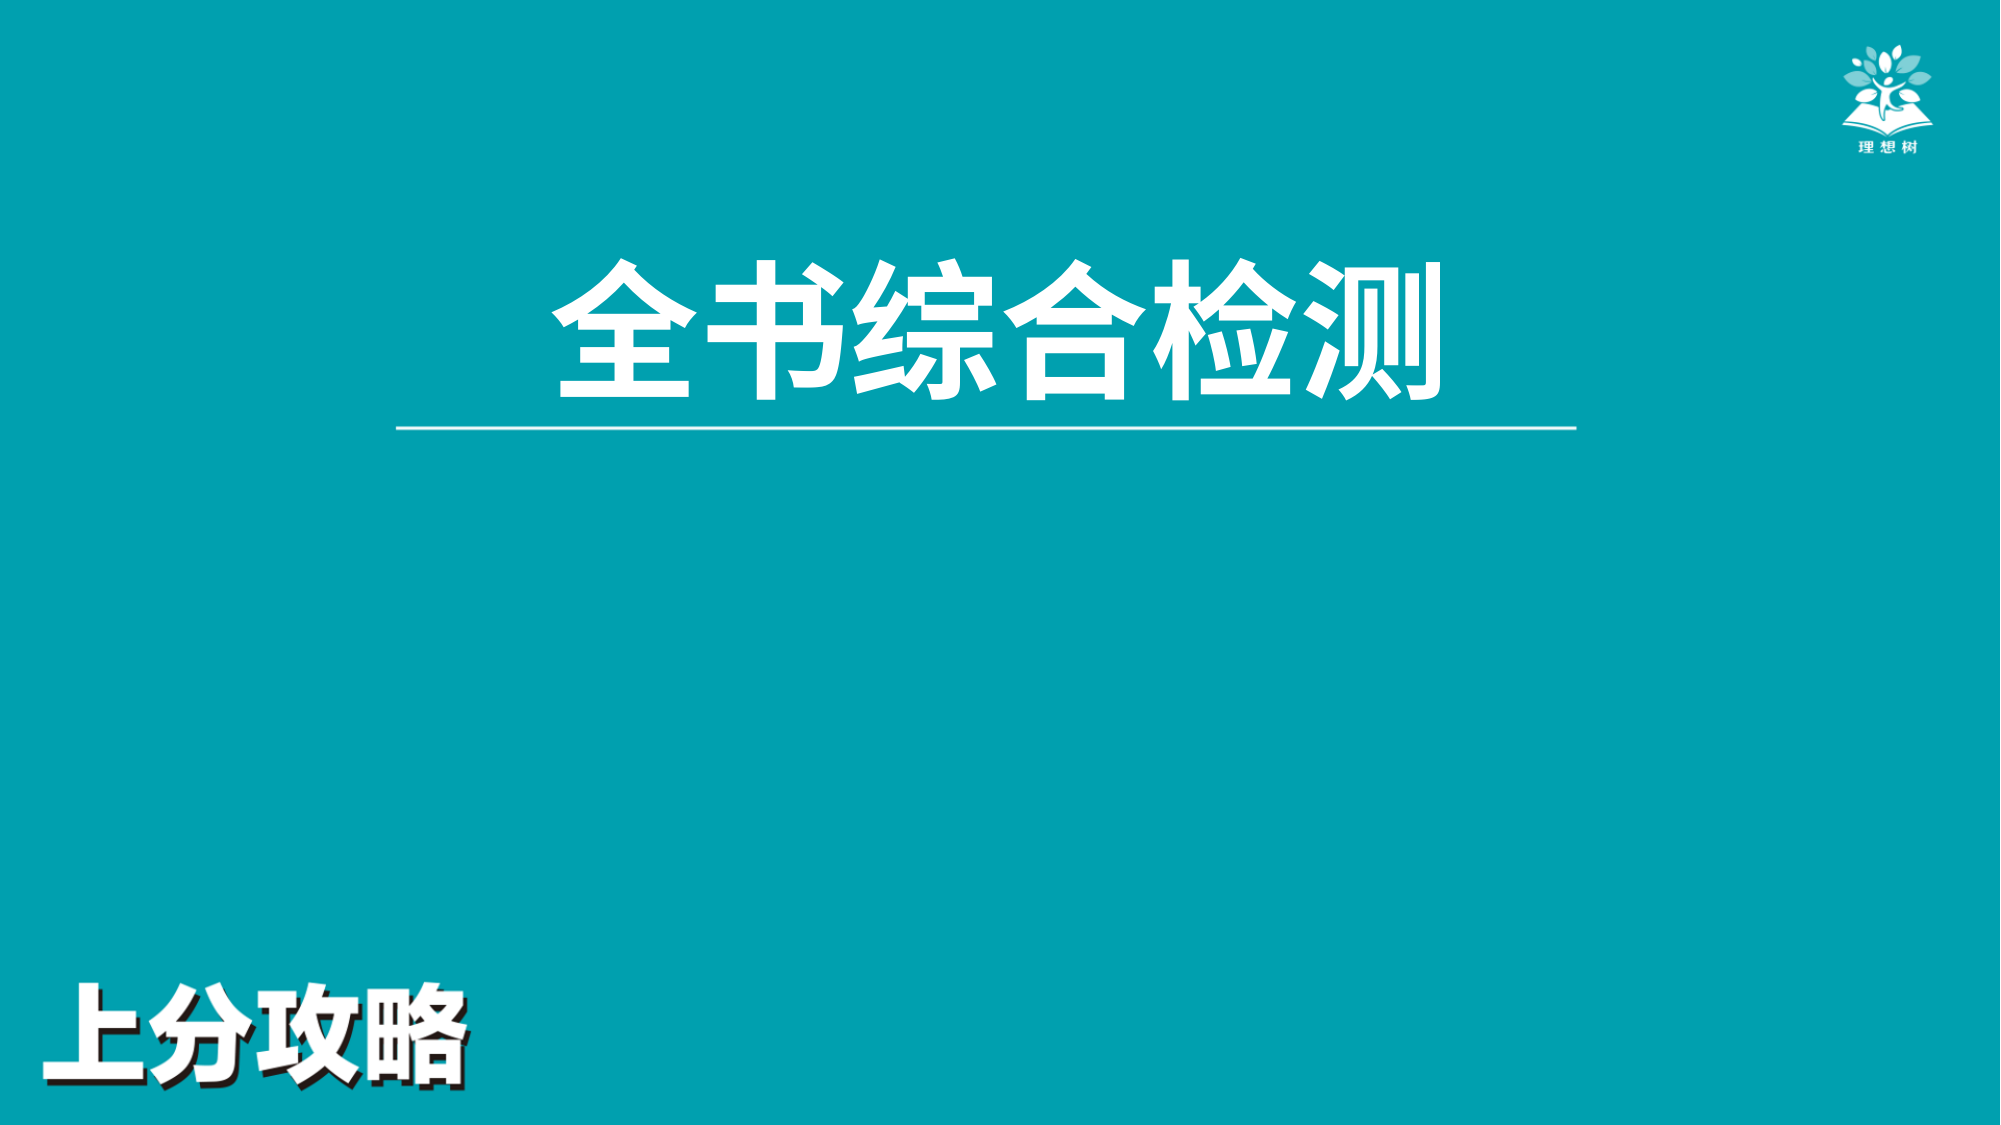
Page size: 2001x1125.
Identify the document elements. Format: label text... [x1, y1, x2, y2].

text_box 全书综合检测 [0, 233, 2000, 414]
picture [0, 414, 2000, 1125]
picture [0, 0, 2000, 233]
